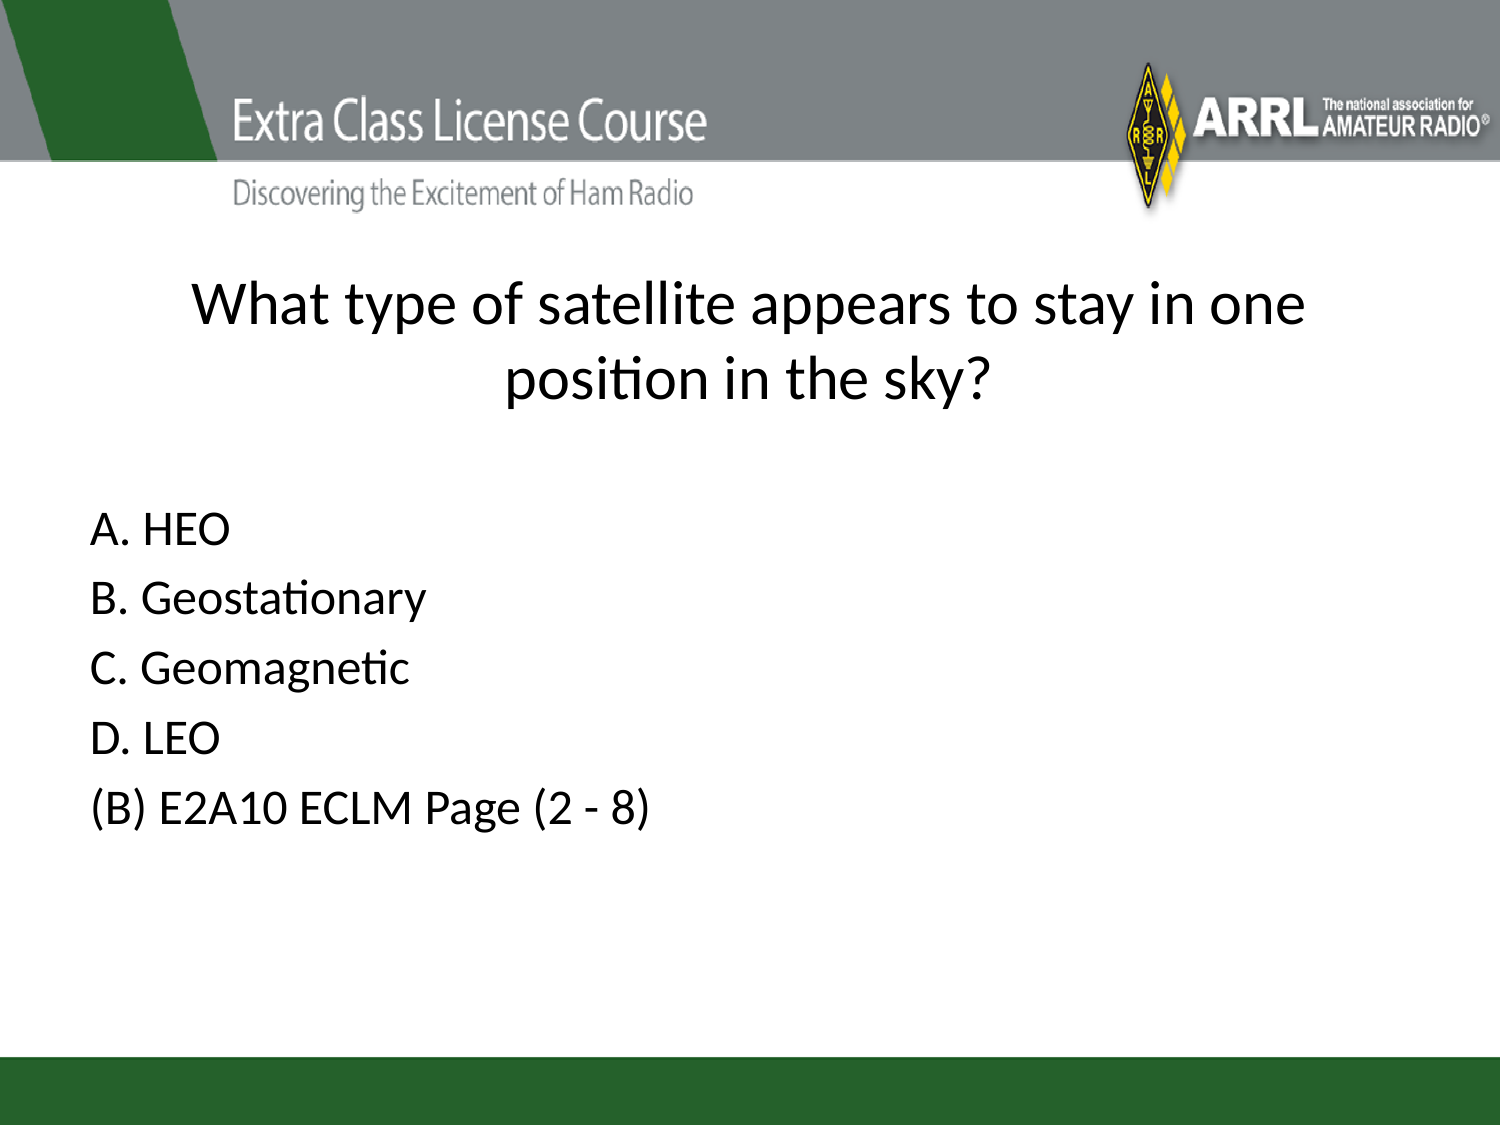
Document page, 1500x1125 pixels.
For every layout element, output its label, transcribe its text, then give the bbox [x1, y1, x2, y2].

title What type of satellite appears to stay in one position in the sky? [75, 254, 1425, 435]
picture [0, 0, 1500, 1125]
list A. HEO B. Geostationary C. Geomagnetic D. LEO (B) E2A10 ECLM Page (2 - 8) [75, 487, 1425, 1005]
